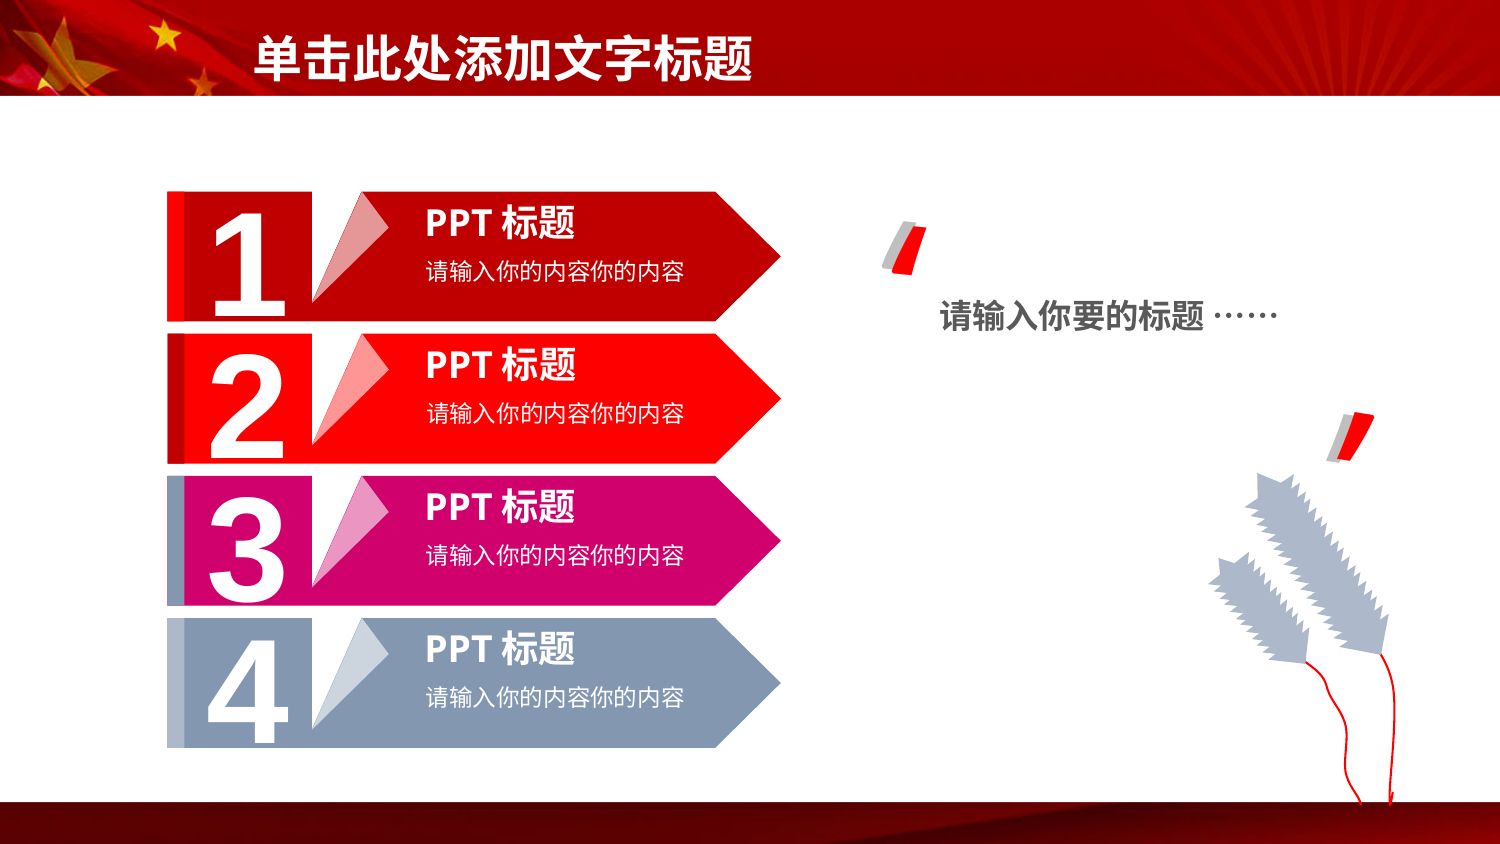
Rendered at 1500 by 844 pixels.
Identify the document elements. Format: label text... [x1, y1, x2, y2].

text_box 请输入你要的标题 …… [942, 267, 1318, 343]
picture [0, 0, 1500, 95]
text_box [1239, 454, 1395, 805]
picture [0, 803, 1500, 844]
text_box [1318, 229, 1416, 491]
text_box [844, 197, 942, 458]
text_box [167, 302, 782, 499]
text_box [167, 160, 781, 302]
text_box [167, 587, 781, 783]
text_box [167, 444, 781, 587]
